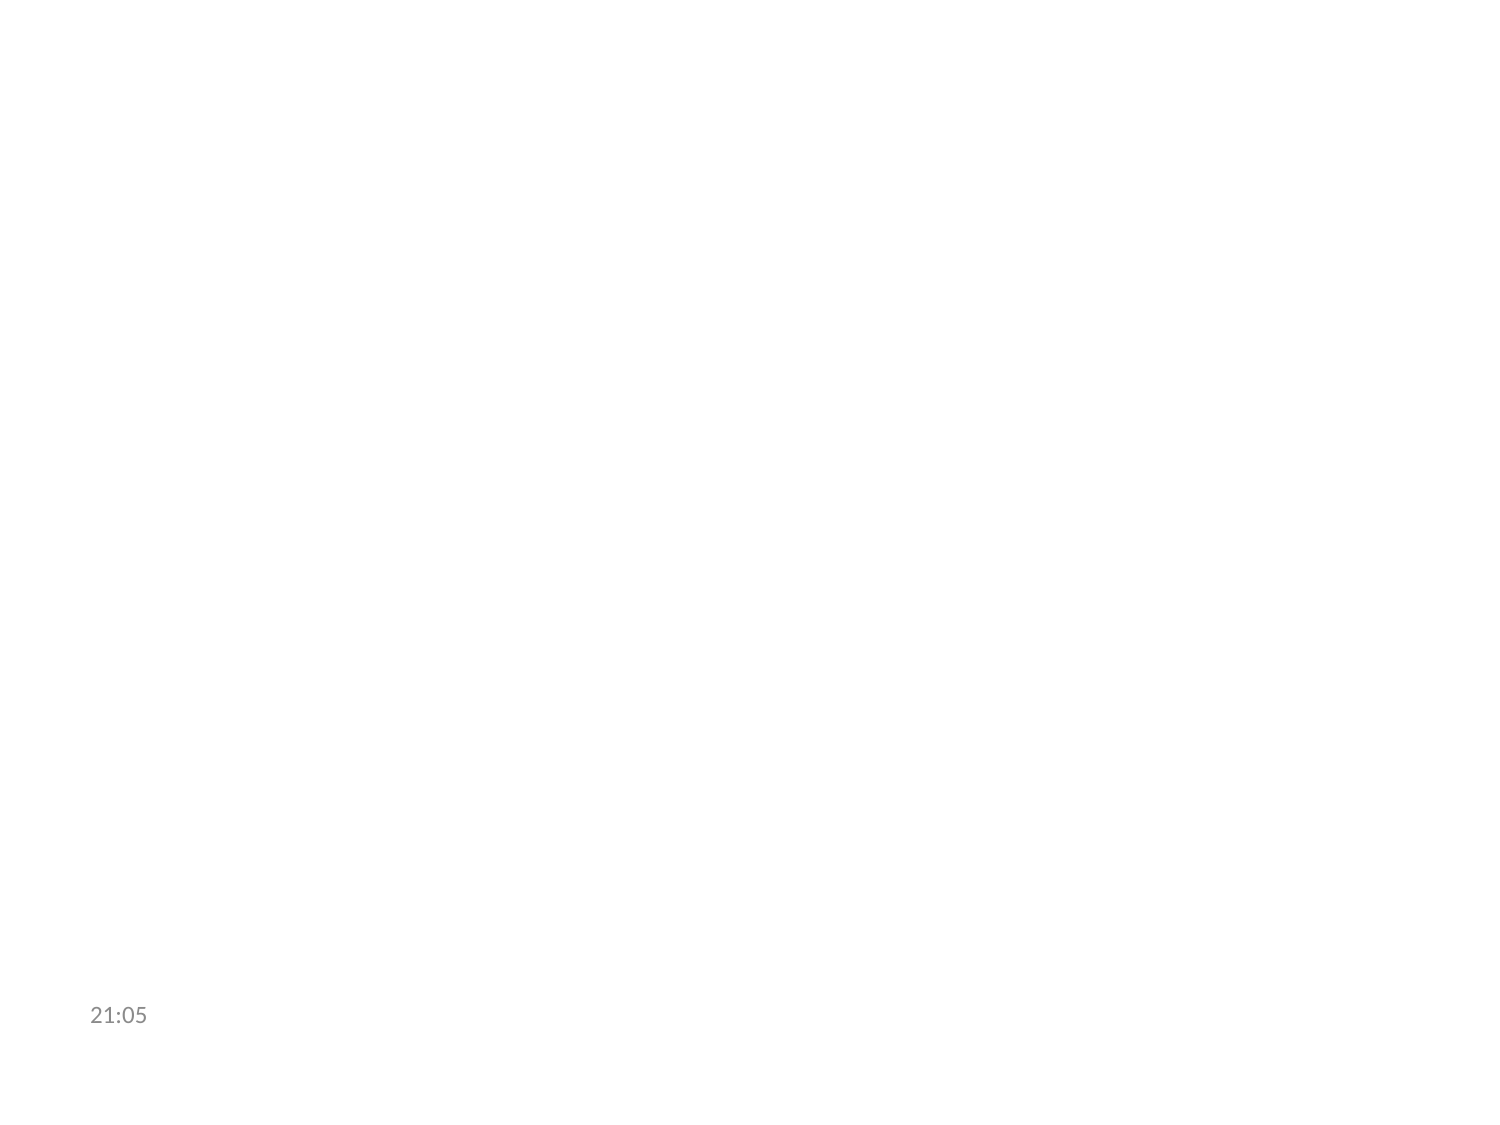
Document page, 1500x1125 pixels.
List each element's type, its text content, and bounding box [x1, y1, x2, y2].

text_box 15:35 [75, 983, 425, 1044]
